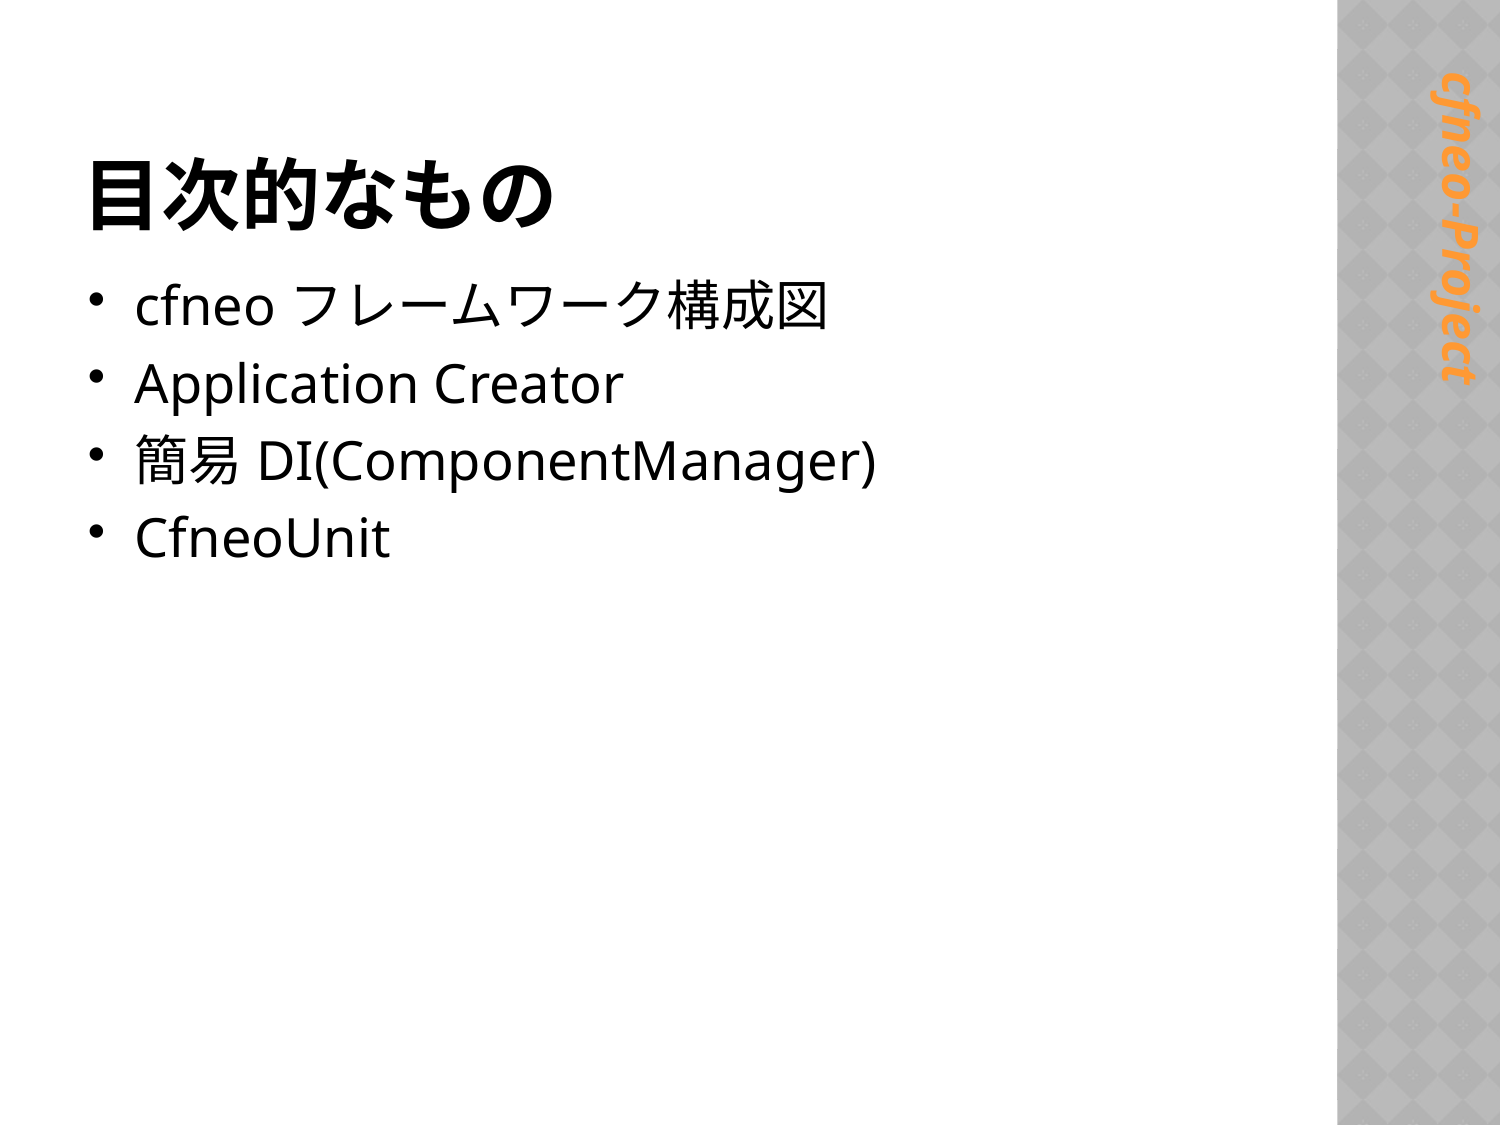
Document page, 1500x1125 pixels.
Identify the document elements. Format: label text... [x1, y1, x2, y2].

list cfneoフレームワーク構成図 Application Creator 簡易DI(ComponentManager) CfneoUnit [75, 264, 1263, 1059]
title 目次的なもの [75, 52, 1263, 240]
